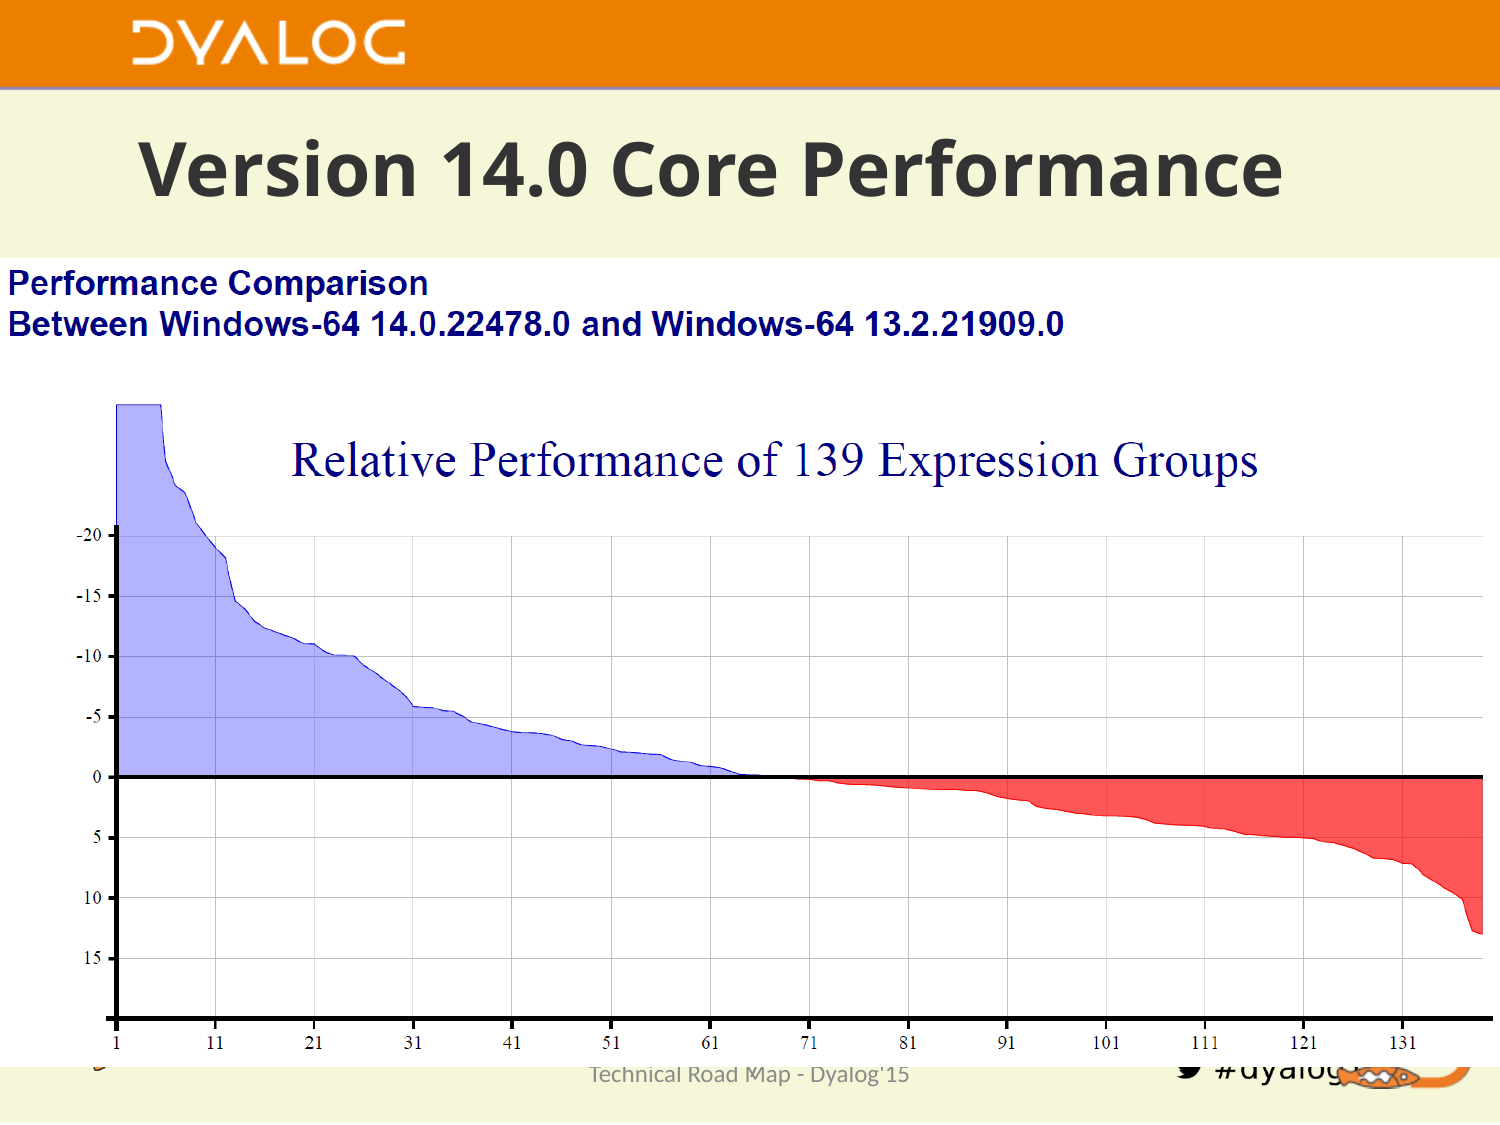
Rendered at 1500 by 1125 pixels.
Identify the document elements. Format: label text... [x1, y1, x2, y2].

picture [0, 0, 1500, 1123]
footer Technical Road Map - Dyalog'15 [395, 1075, 1105, 1103]
title Version 14.0 Core Performance [123, 113, 1376, 254]
